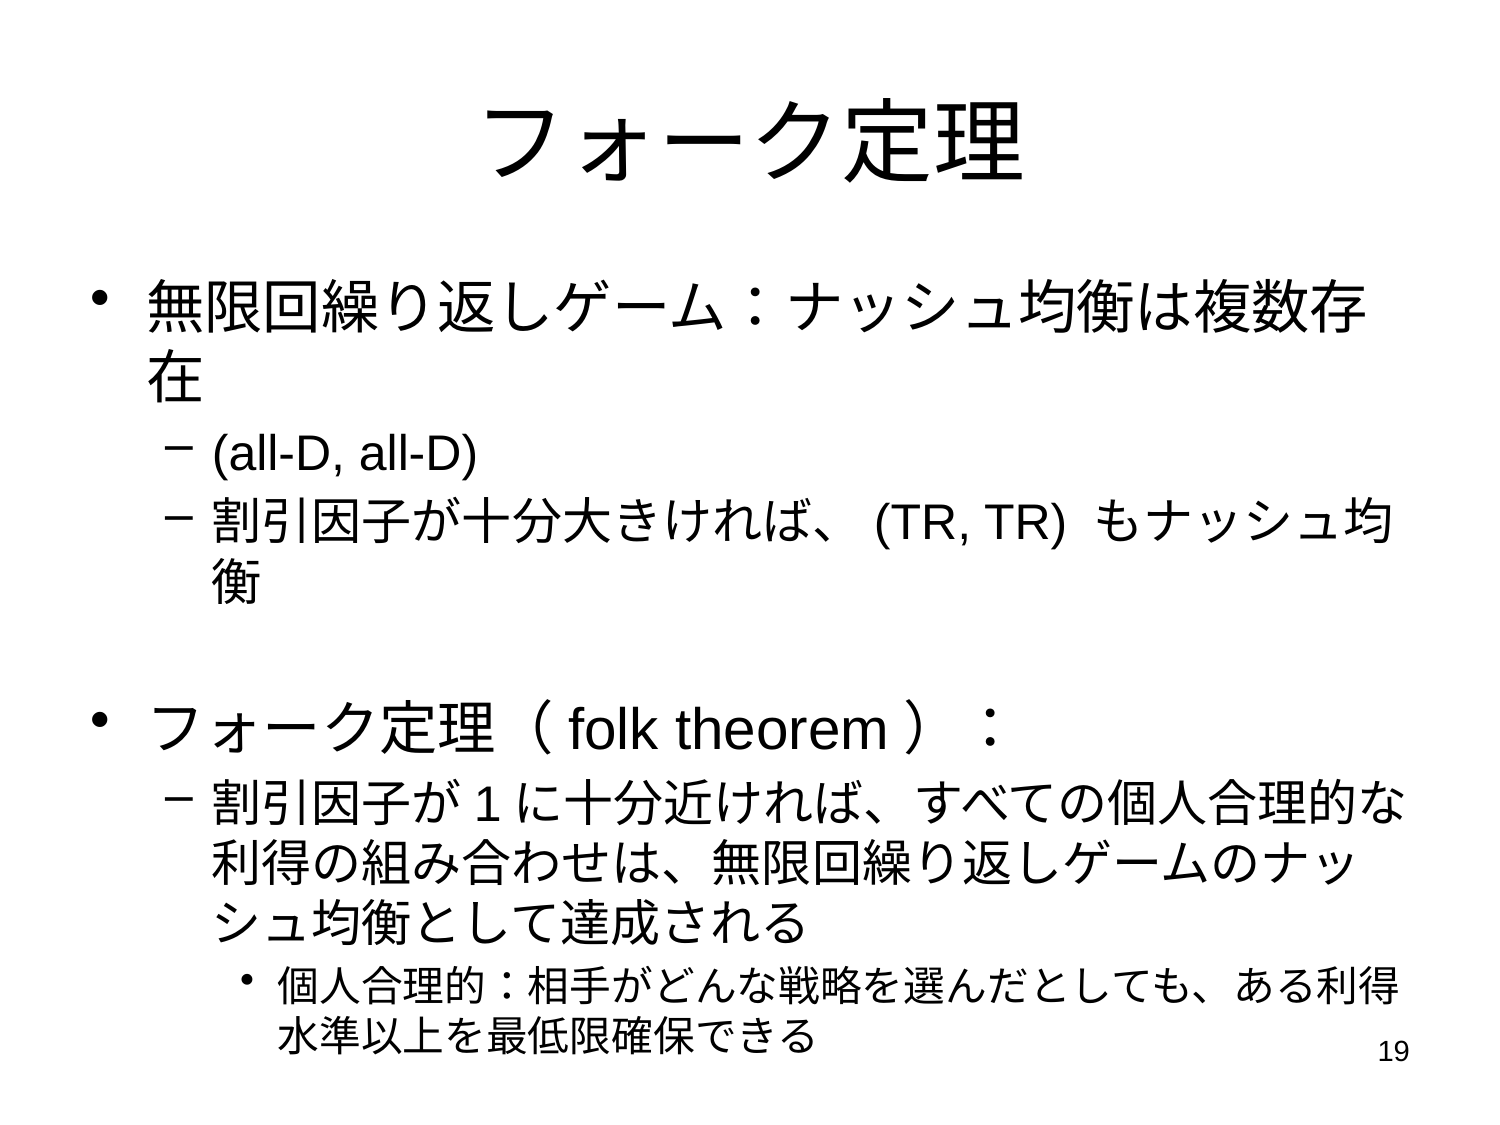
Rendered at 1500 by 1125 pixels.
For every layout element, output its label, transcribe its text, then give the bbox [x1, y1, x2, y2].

slide_number 19 [1074, 1024, 1426, 1103]
list 無限回繰り返しゲーム：ナッシュ均衡は複数存在 (all-D, all-D) 割引因子が十分大きければ、(TR, TR) もナッシュ均衡 フォーク定理（folk theorem）： 割引因子が1に十分近ければ、すべての個人合理的な利得の組み合わせは、無限回繰り返しゲームのナッシュ均衡として達成される 個人合理的：相手がどんな戦略を選んだとしても、ある利得水準以上を最低限確保できる [75, 262, 1425, 1005]
title フォーク定理 [75, 45, 1425, 233]
